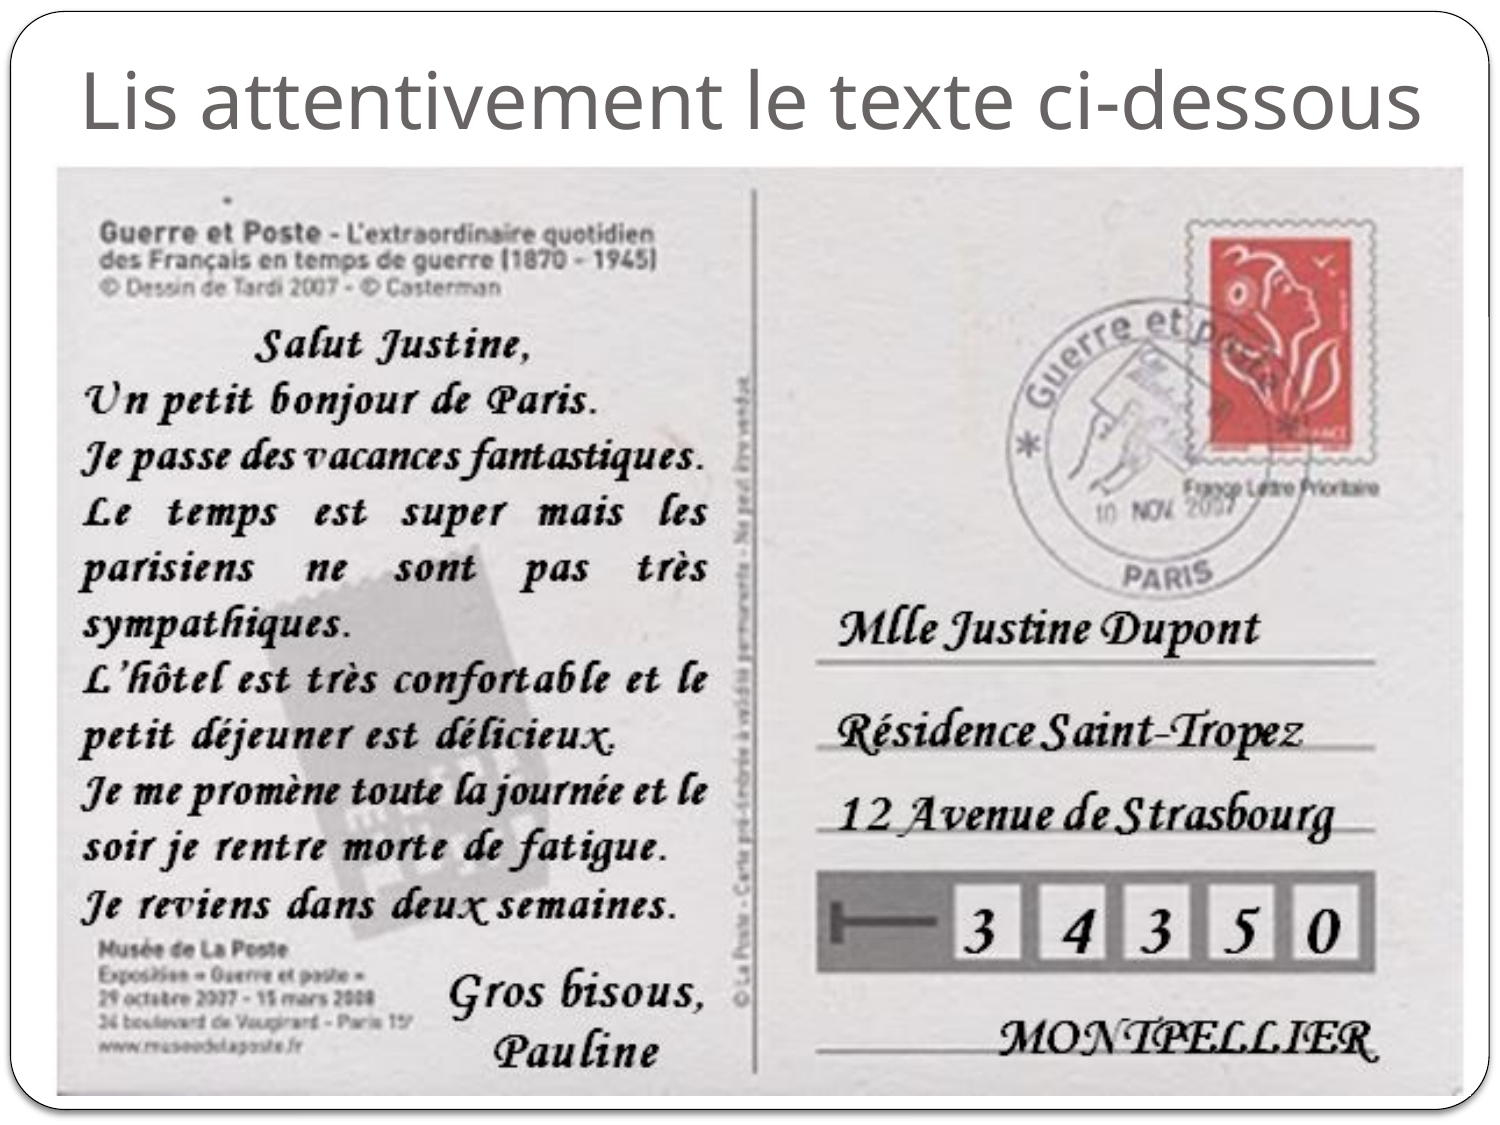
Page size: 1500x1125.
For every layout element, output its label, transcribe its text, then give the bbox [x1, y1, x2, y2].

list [52, 163, 1471, 1096]
title Lis attentivement le texte ci-dessous [64, 19, 1461, 161]
